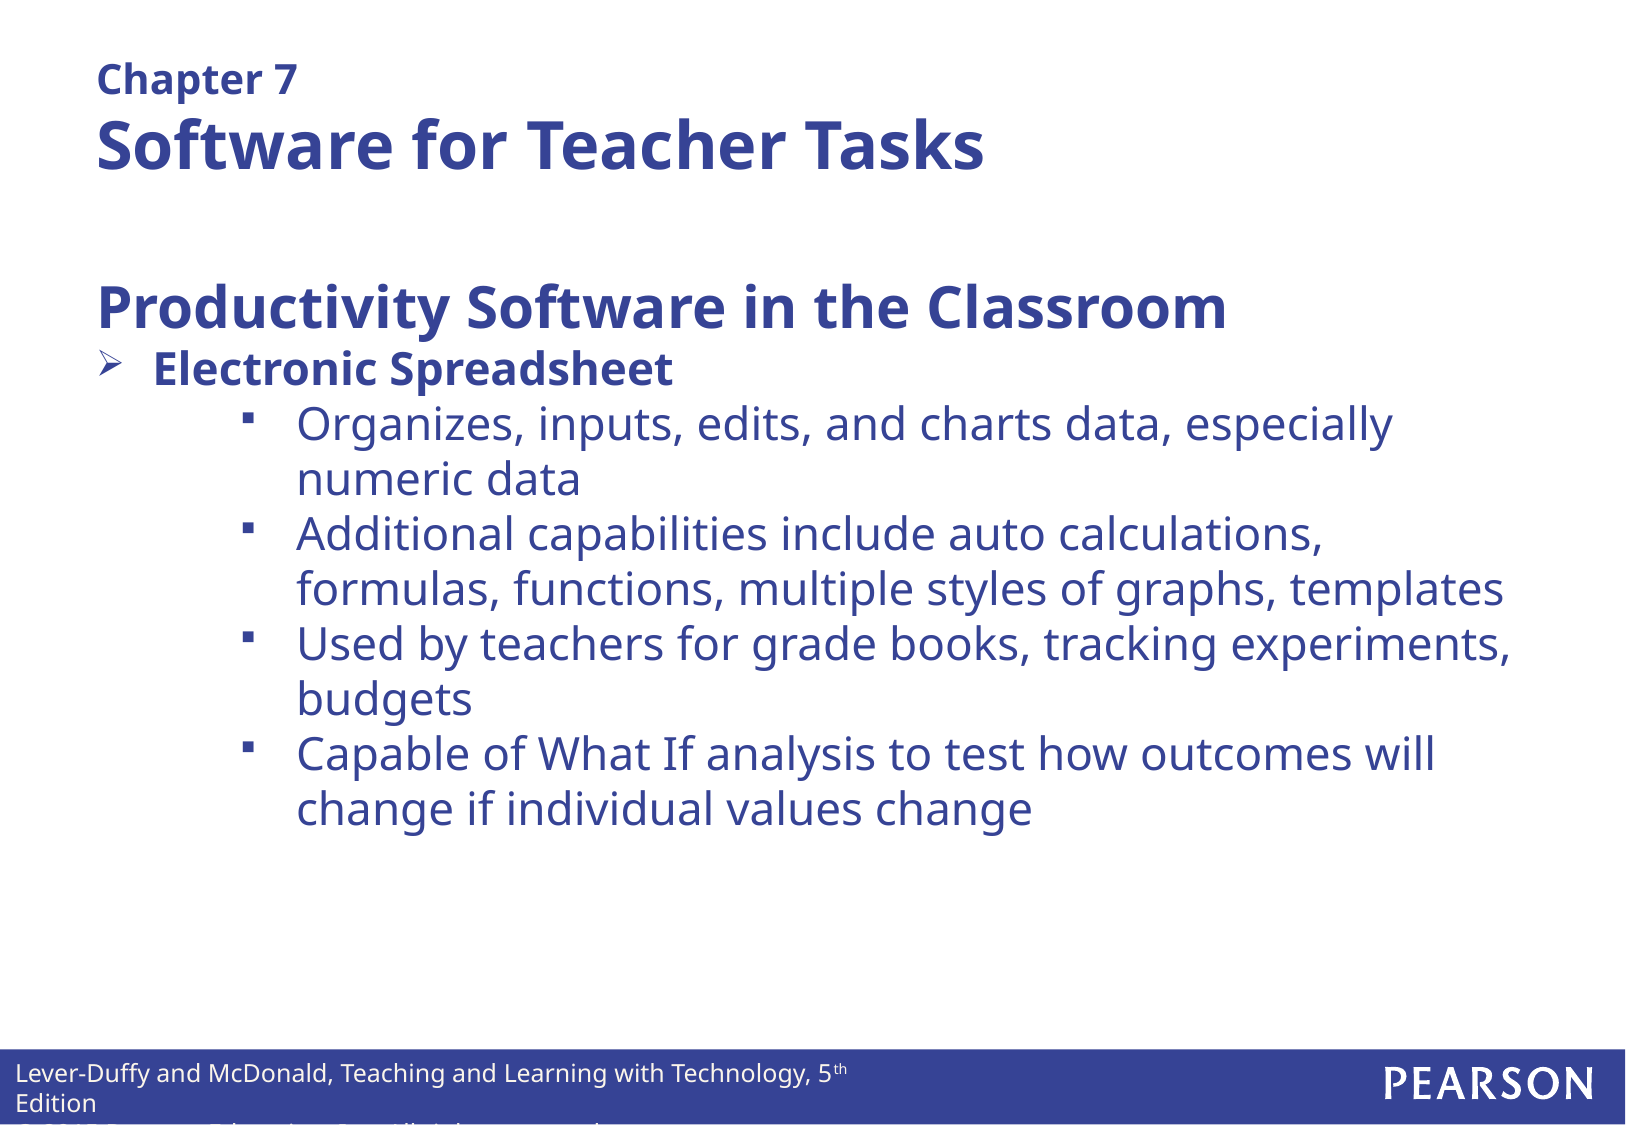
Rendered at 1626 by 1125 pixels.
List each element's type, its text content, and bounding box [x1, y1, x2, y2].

title Chapter 7 Software for Teacher Tasks [81, 45, 1544, 233]
list Productivity Software in the Classroom Electronic Spreadsheet Organizes, inputs, edits, and charts data, especially numeric data Additional capabilities include auto calculations, formulas, functions, multiple styles of graphs, templates Used by teachers for grade books, tracking experiments, budgets Capable of What If analysis to test how outcomes will change if individual values change [81, 262, 1544, 1005]
